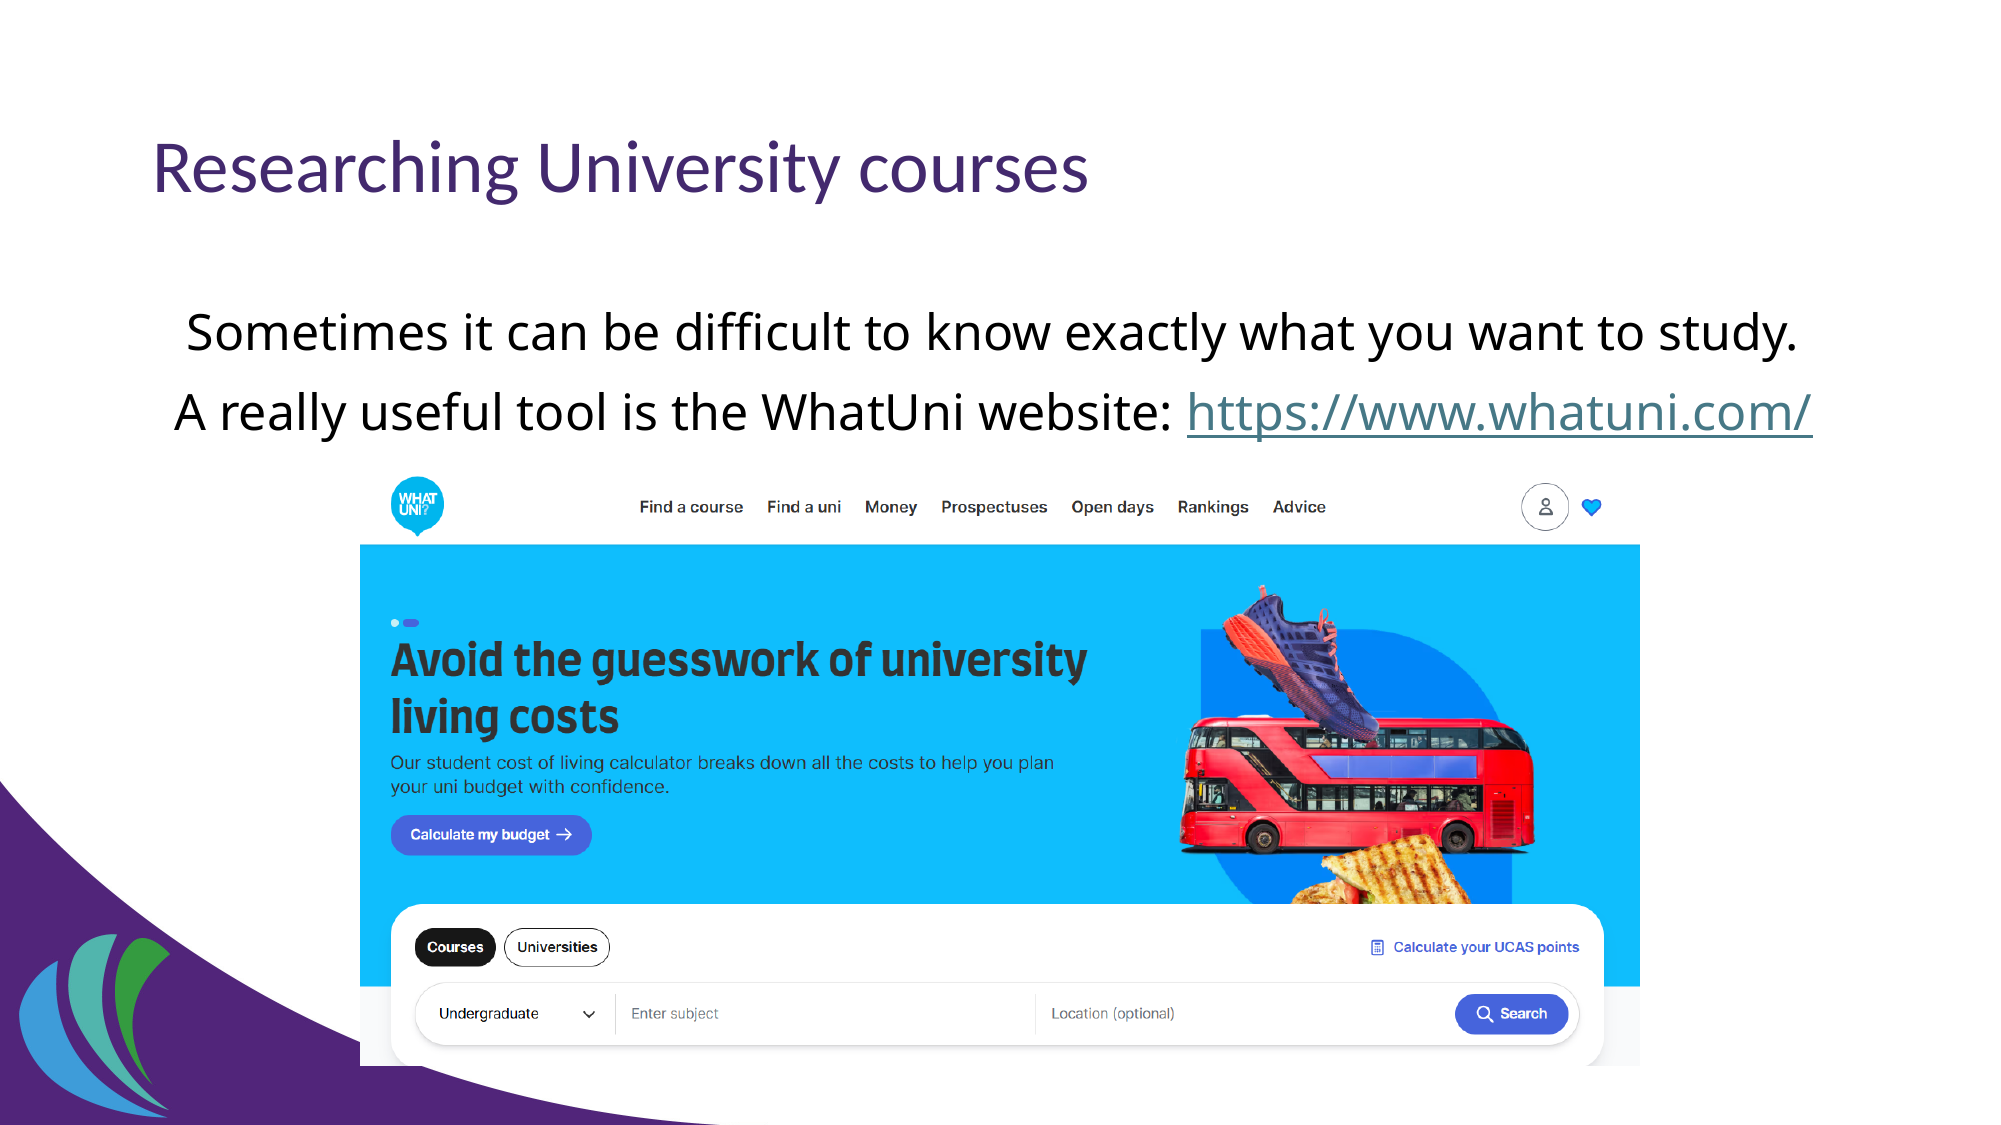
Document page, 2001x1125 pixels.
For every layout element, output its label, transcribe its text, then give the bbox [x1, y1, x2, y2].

picture [0, 1, 2000, 1125]
list Sometimes it can be difficult to know exactly what you want to study. A really useful tool is the WhatUni website: https://www.whatuni.com/ [137, 299, 1863, 1014]
title Researching University courses [137, 59, 1863, 278]
